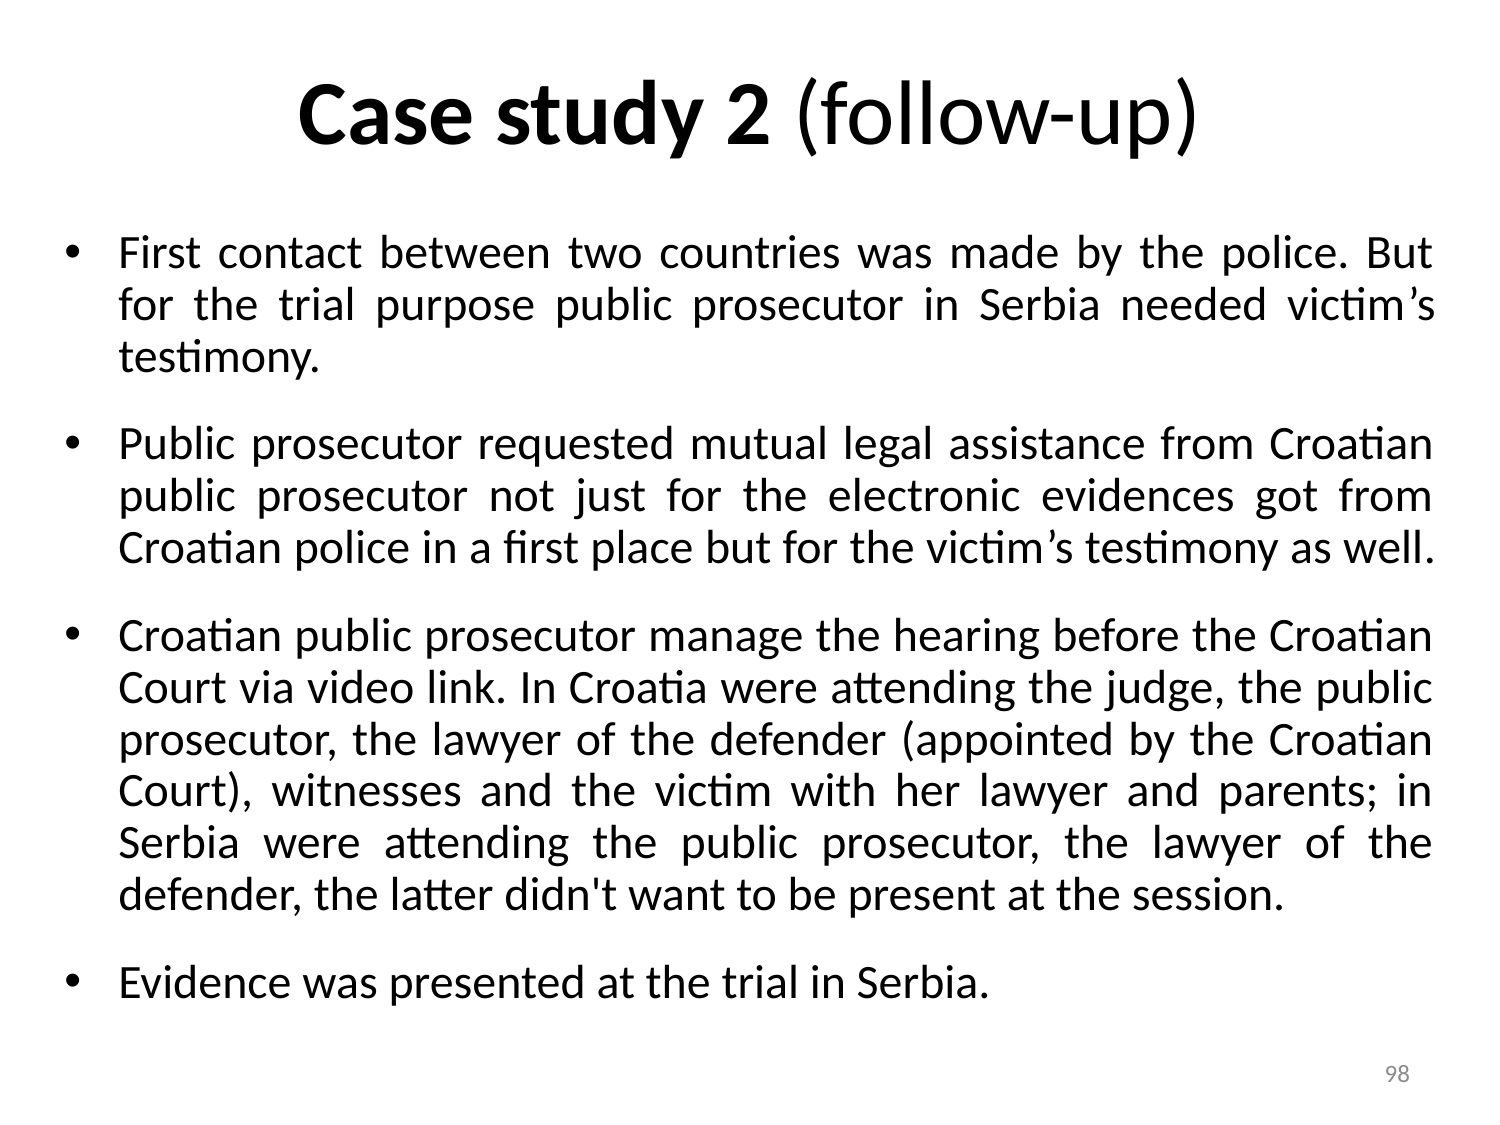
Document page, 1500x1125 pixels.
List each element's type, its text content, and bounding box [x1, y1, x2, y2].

title Case study 2 (follow-up) [75, 45, 1425, 187]
slide_number 98 [1074, 1042, 1425, 1103]
list First contact between two countries was made by the police. But for the trial purpose public prosecutor in Serbia needed victim’s testimony. Public prosecutor requested mutual legal assistance from Croatian public prosecutor not just for the electronic evidences got from Croatian police in a first place but for the victim’s testimony as well. Croatian public prosecutor manage the hearing before the Croatian Court via video link. In Croatia were attending the judge, the public prosecutor, the lawyer of the defender (appointed by the Croatian Court), witnesses and the victim with her lawyer and parents; in Serbia were attending the public prosecutor, the lawyer of the defender, the latter didn't want to be present at the session. Evidence was presented at the trial in Serbia. [49, 219, 1451, 1102]
